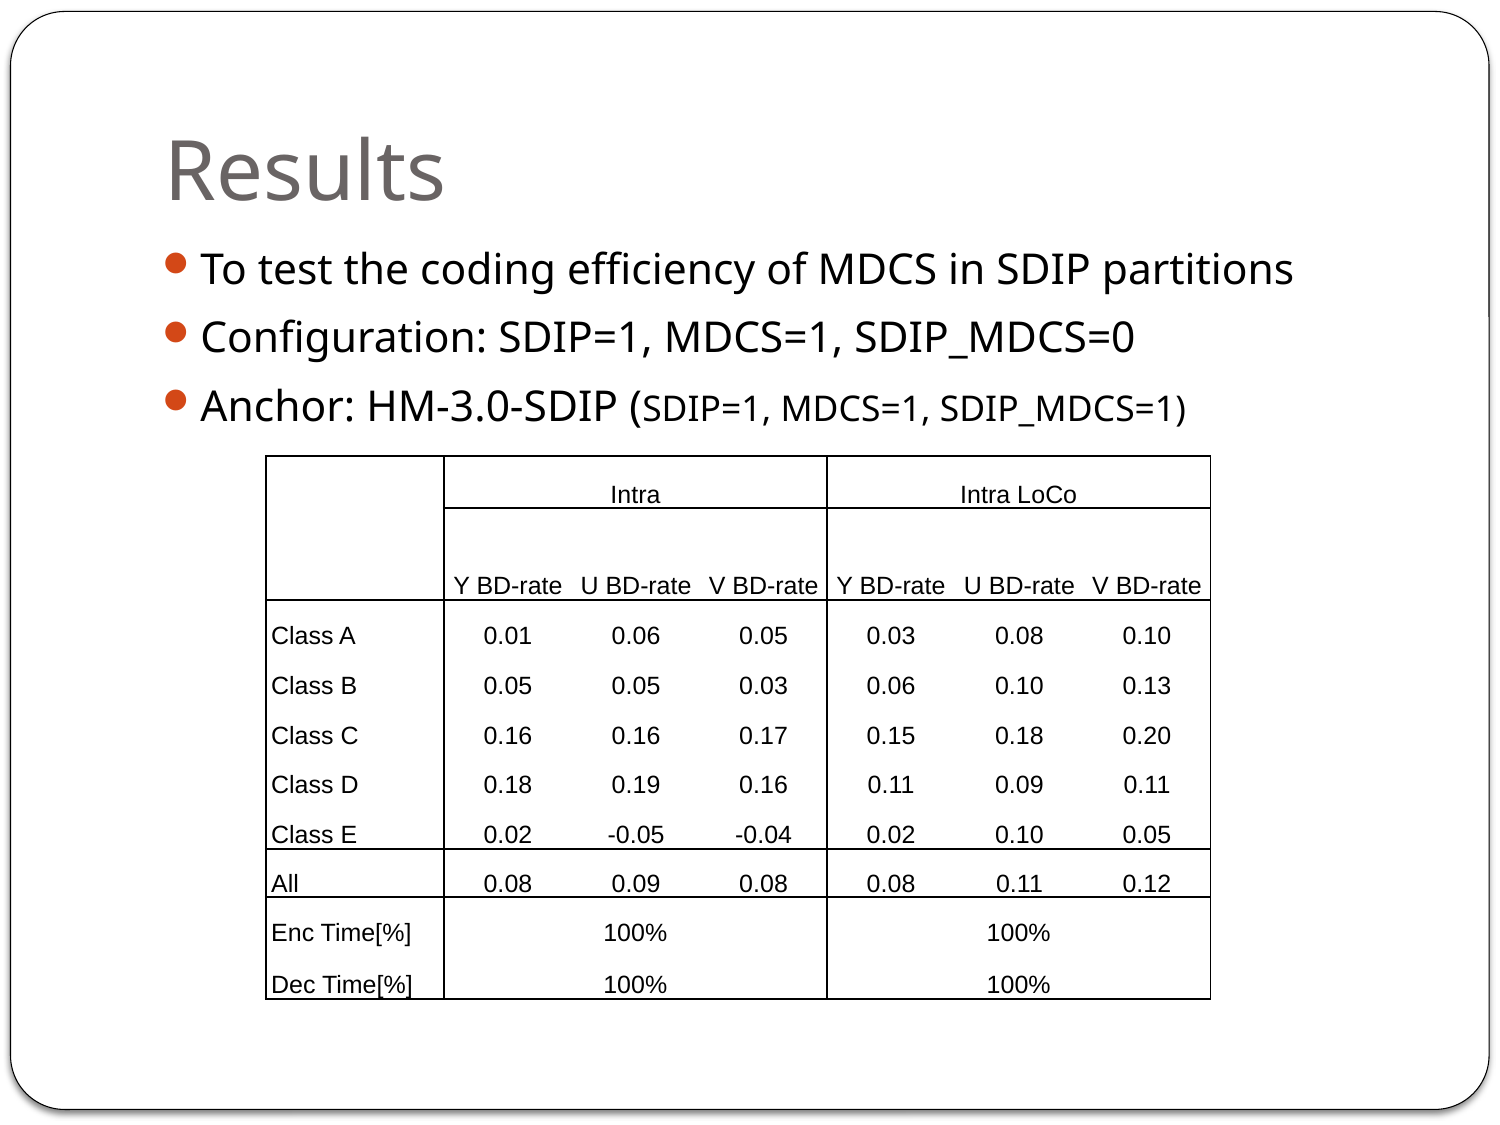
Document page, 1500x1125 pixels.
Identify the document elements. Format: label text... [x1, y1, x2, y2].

table_cell 0.16 [445, 700, 572, 749]
table_header [267, 457, 443, 599]
table_cell 0.18 [445, 749, 572, 799]
table_cell 0.05 [572, 650, 700, 700]
table_cell 0.05 [700, 601, 826, 650]
table_header Intra [445, 457, 826, 507]
table_cell 0.11 [1084, 749, 1210, 799]
table_cell 0.10 [955, 650, 1084, 700]
table_cell 0.13 [1084, 650, 1210, 700]
table_cell Class A [267, 601, 443, 650]
table_cell 0.08 [445, 850, 572, 896]
table_cell 100% [445, 898, 826, 947]
table_cell 0.17 [700, 700, 826, 749]
table_cell 0.12 [1084, 850, 1210, 896]
title Results [150, 45, 1425, 231]
table_cell V BD-rate [1084, 509, 1210, 599]
table_cell 0.08 [828, 850, 955, 896]
table_cell -0.04 [700, 799, 826, 848]
table_cell Enc Time[%] [267, 898, 443, 947]
table_cell -0.05 [572, 799, 700, 848]
table_cell Y BD-rate [445, 509, 572, 599]
table_cell Class C [267, 700, 443, 749]
table_cell Dec Time[%] [267, 947, 443, 998]
table_cell 0.11 [955, 850, 1084, 896]
table_cell 0.02 [828, 799, 955, 848]
table_cell V BD-rate [700, 509, 826, 599]
table_cell 100% [828, 947, 1210, 998]
table_cell 0.16 [700, 749, 826, 799]
table_cell 0.03 [700, 650, 826, 700]
table_cell 0.09 [955, 749, 1084, 799]
table_cell 0.15 [828, 700, 955, 749]
table_cell U BD-rate [955, 509, 1084, 599]
table_cell 0.18 [955, 700, 1084, 749]
table_cell 0.06 [828, 650, 955, 700]
table_cell Class E [267, 799, 443, 848]
table_cell U BD-rate [572, 509, 700, 599]
table_cell All [267, 850, 443, 896]
table_cell 0.05 [1084, 799, 1210, 848]
table_cell 0.16 [572, 700, 700, 749]
table_cell Class D [267, 749, 443, 799]
table_cell 0.02 [445, 799, 572, 848]
table_cell Class B [267, 650, 443, 700]
table_cell 0.08 [955, 601, 1084, 650]
table_cell 0.06 [572, 601, 700, 650]
table_cell 0.01 [445, 601, 572, 650]
table_cell Y BD-rate [828, 509, 955, 599]
table_cell 0.19 [572, 749, 700, 799]
table_cell 100% [445, 947, 826, 998]
table_cell 0.09 [572, 850, 700, 896]
table_cell 0.10 [1084, 601, 1210, 650]
text_box To test the coding efficiency of MDCS in SDIP partitions Configuration: SDIP=1, MDCS=1, SDIP_MDCS=0 Anchor: HM-3.0-SDIP (SDIP=1, MDCS=1, SDIP_MDCS=1) [147, 231, 1459, 445]
table_cell 100% [828, 898, 1210, 947]
table_cell 0.03 [828, 601, 955, 650]
table_cell 0.08 [700, 850, 826, 896]
table_cell 0.10 [955, 799, 1084, 848]
table_cell 0.20 [1084, 700, 1210, 749]
table_cell 0.11 [828, 749, 955, 799]
table_header Intra LoCo [828, 457, 1210, 507]
table_cell 0.05 [445, 650, 572, 700]
